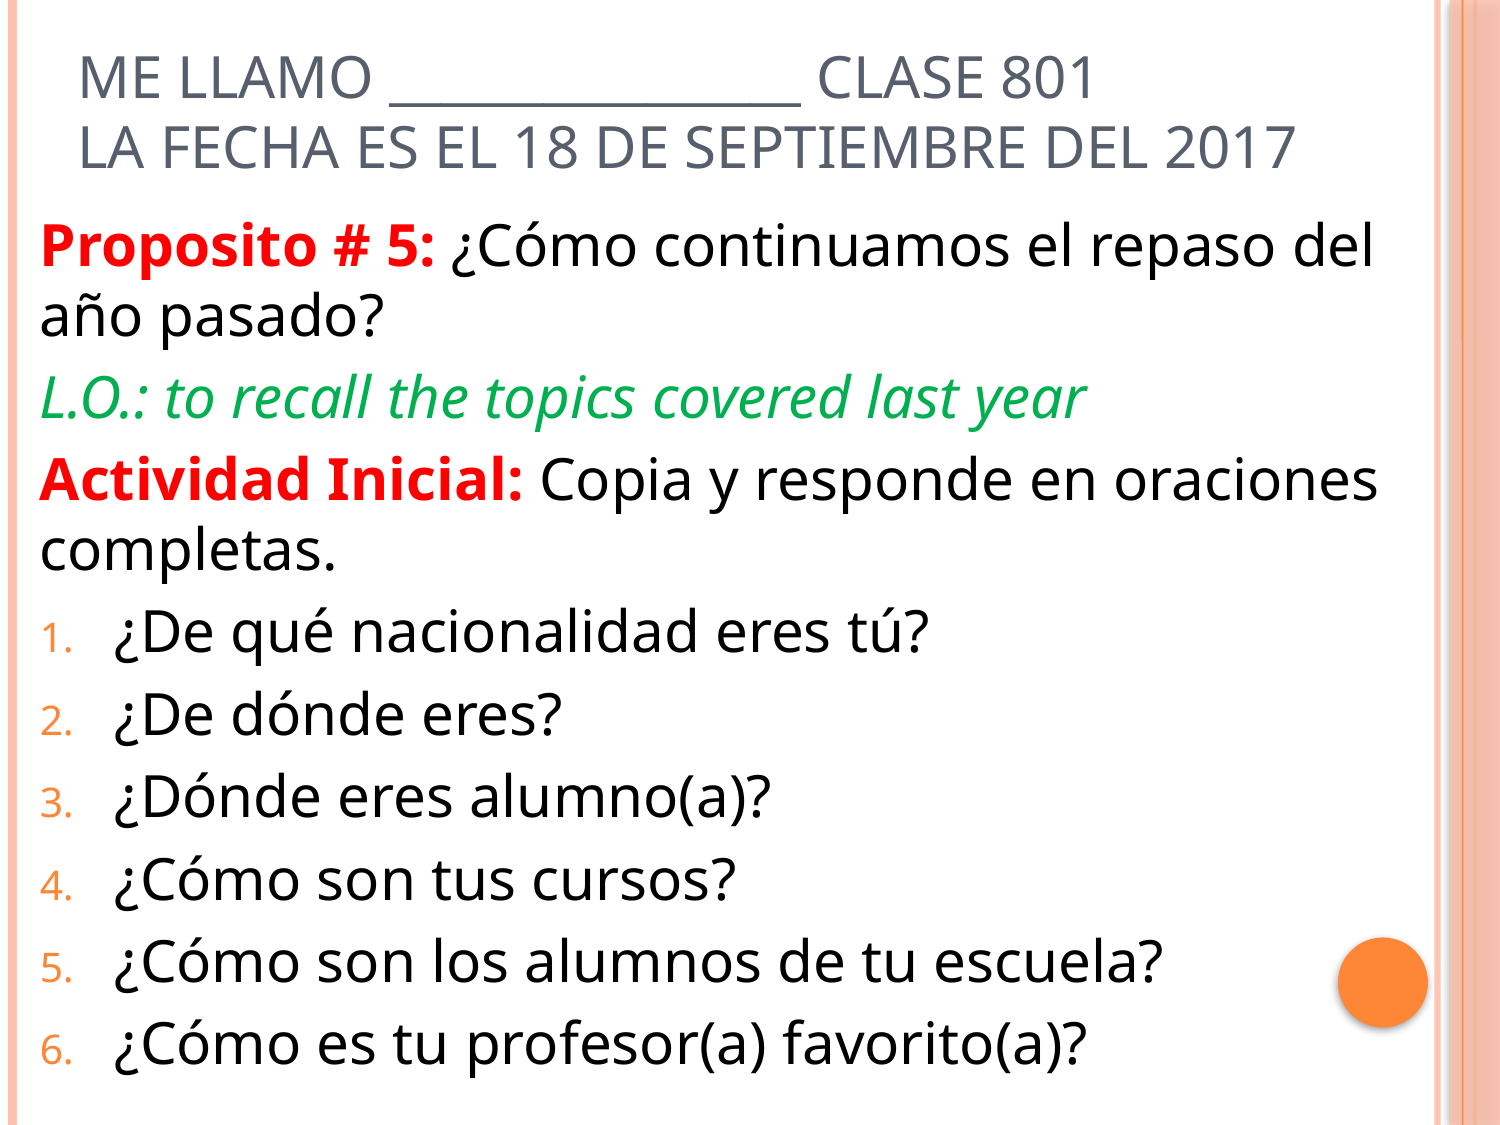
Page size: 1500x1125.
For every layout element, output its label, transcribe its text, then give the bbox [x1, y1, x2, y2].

list Proposito # 5: ¿Cómo continuamos el repaso del año pasado? L.O.: to recall the topics covered last year Actividad Inicial: Copia y responde en oraciones completas. ¿De qué nacionalidad eres tú? ¿De dónde eres? ¿Dónde eres alumno(a)? ¿Cómo son tus cursos? ¿Cómo son los alumnos de tu escuela? ¿Cómo es tu profesor(a) favorito(a)? [24, 200, 1438, 1100]
title Me llamo ________________ Clase 801 La fecha es el 18 de septiembre del 2017 [62, 0, 1425, 188]
